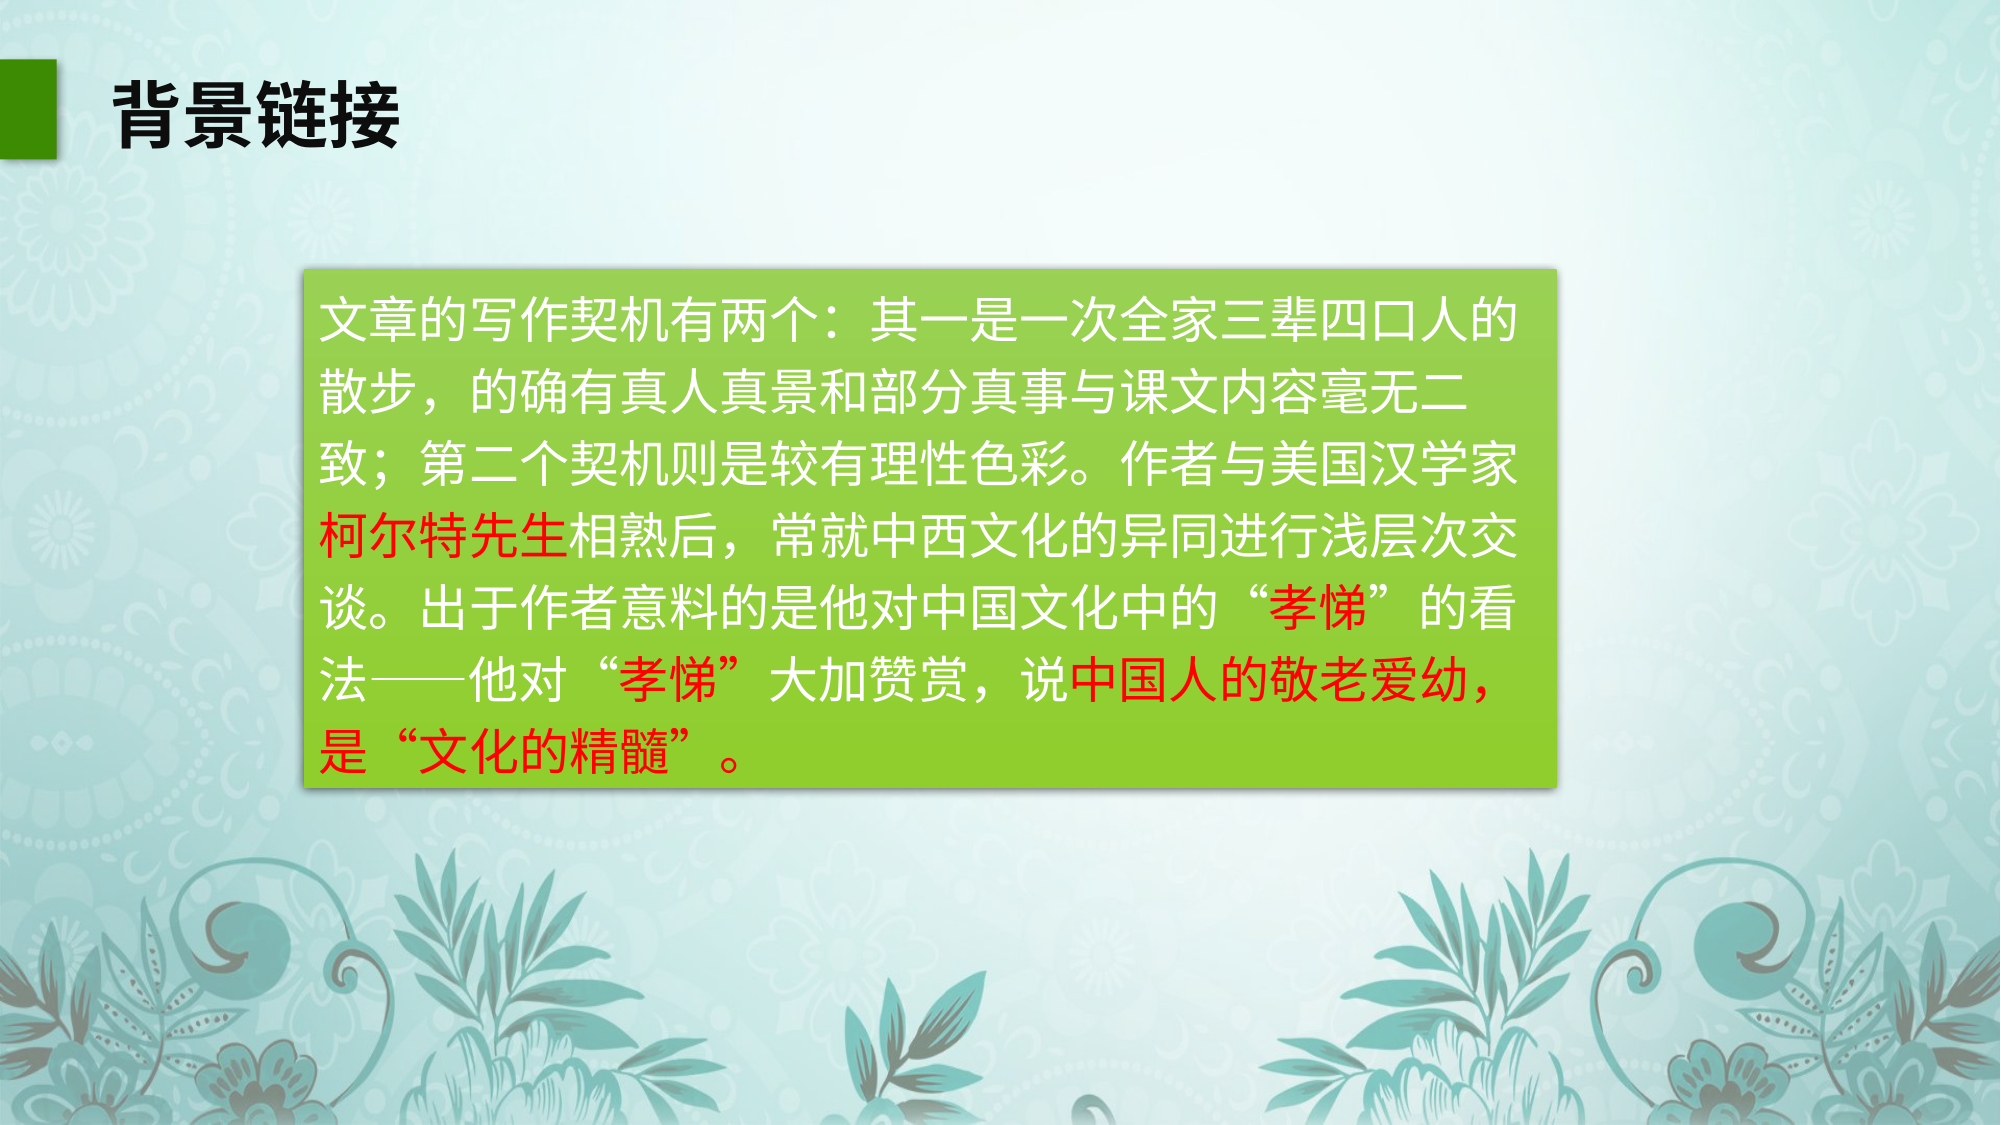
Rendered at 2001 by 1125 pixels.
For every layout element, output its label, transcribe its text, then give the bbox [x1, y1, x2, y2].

text_box 文章的写作契机有两个：其一是一次全家三辈四口人的散步，的确有真人真景和部分真事与课文内容毫无二致；第二个契机则是较有理性色彩。作者与美国汉学家柯尔特先生相熟后，常就中西文化的异同进行浅层次交谈。出于作者意料的是他对中国文化中的“孝悌”的看法——他对“孝悌”大加赞赏，说中国人的敬老爱幼，是“文化的精髓”。 [304, 269, 1557, 788]
text_box 背景链接 [94, 62, 417, 165]
text_box [0, 58, 58, 160]
